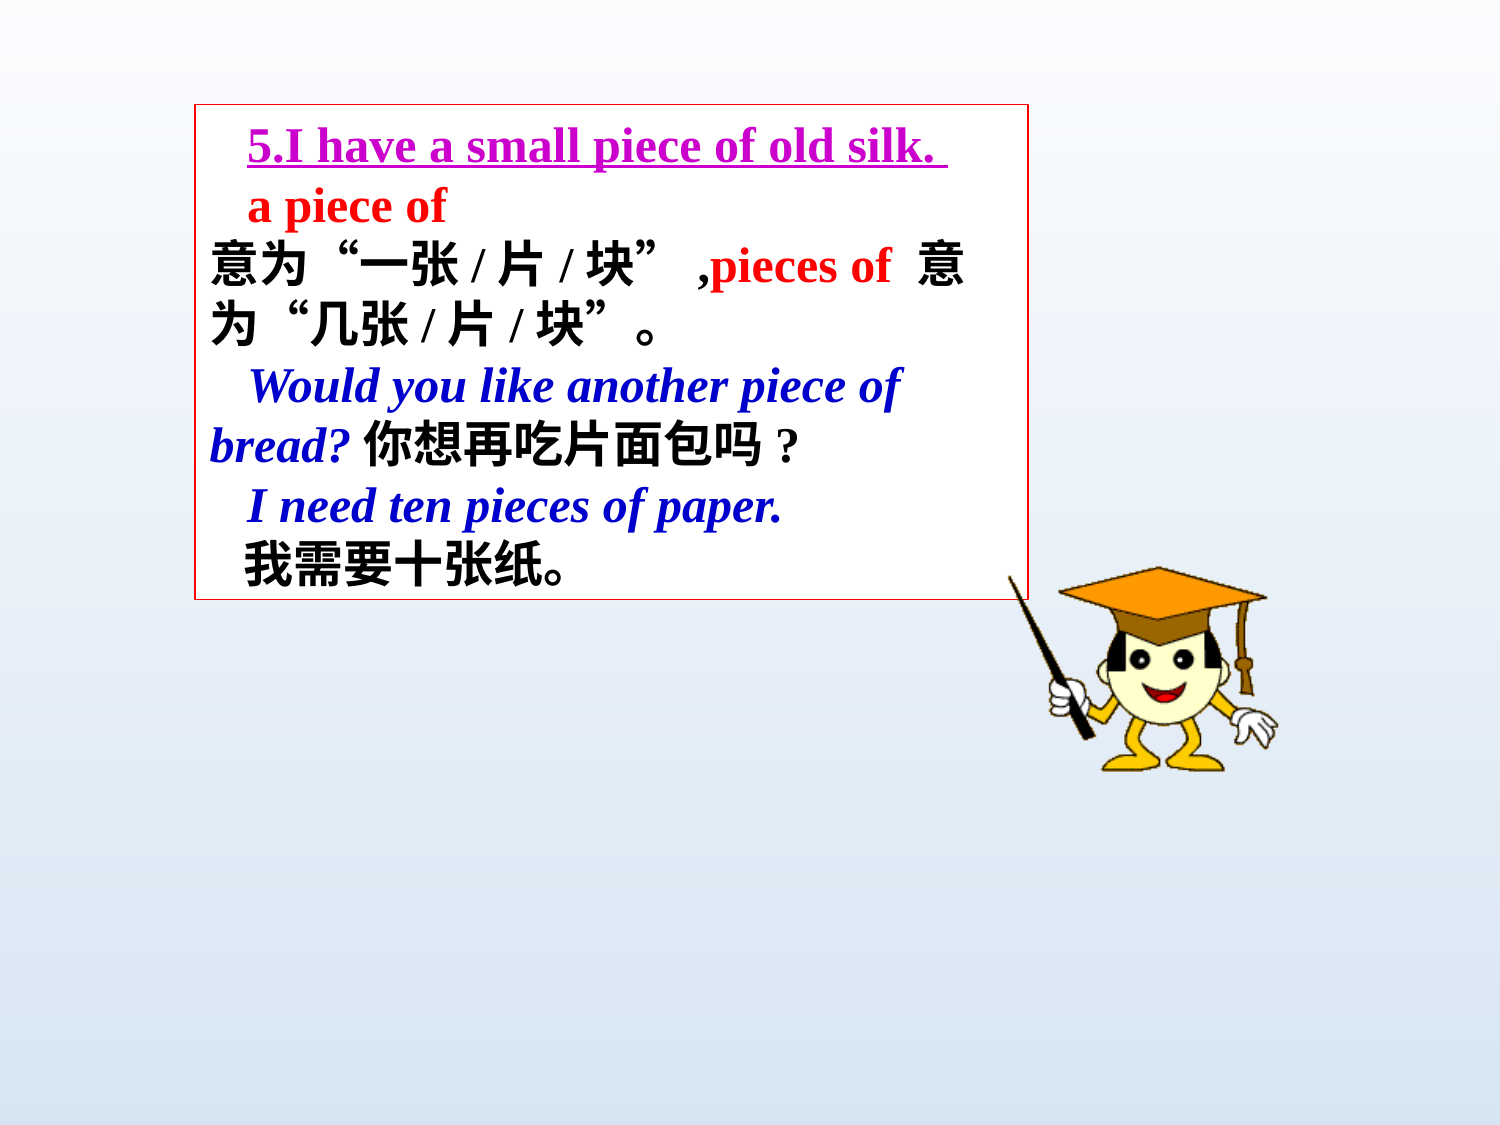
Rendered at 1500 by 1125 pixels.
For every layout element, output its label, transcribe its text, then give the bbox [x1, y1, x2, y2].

text_box 5.I have a small piece of old silk. a piece of 意为“一张/片/块”,pieces of 意为“几张/片/块”。 Would you like another piece of bread?你想再吃片面包吗? I need ten pieces of paper. 我需要十张纸。 [194, 104, 1029, 600]
picture [988, 551, 1302, 787]
